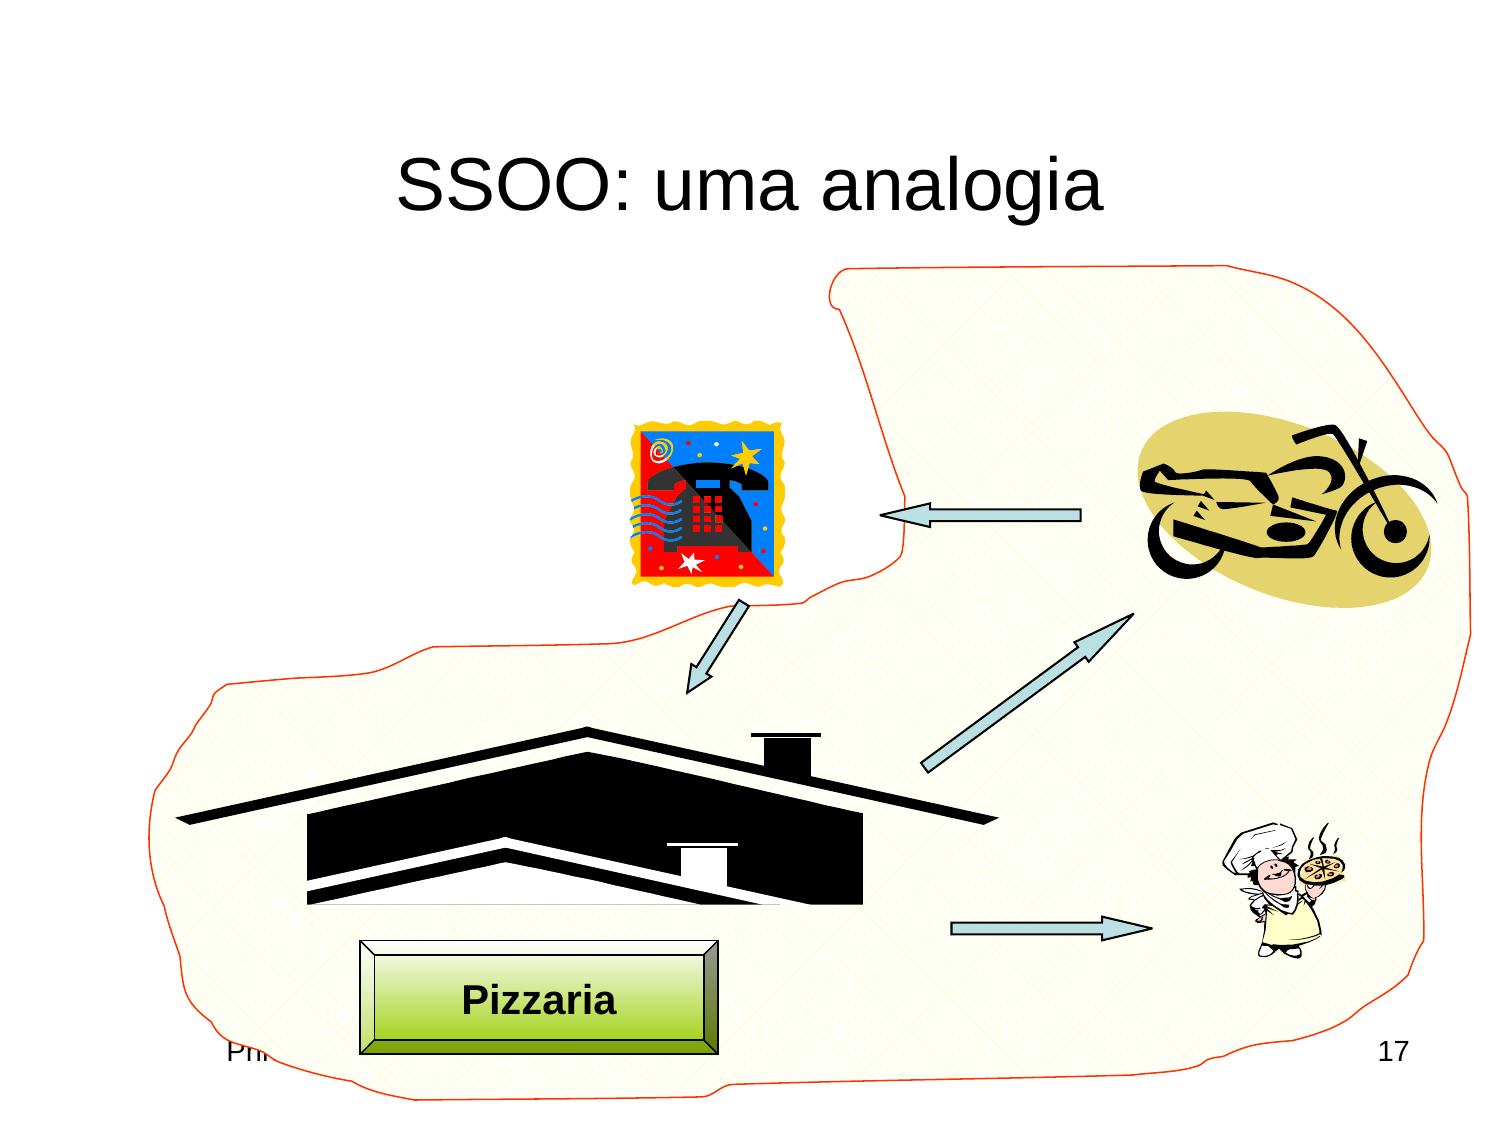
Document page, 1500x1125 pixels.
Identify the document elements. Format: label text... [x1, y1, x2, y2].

title SSOO: uma analogia [74, 44, 1426, 233]
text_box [1222, 822, 1327, 959]
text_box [1297, 822, 1347, 887]
text_box [687, 599, 749, 693]
footer Princípios de Análise e Projeto de Sistemas com UML - 3ª edição [74, 1024, 1226, 1103]
text_box [196, 265, 1412, 724]
text_box [149, 449, 1471, 1101]
picture [1127, 408, 1441, 613]
text_box [951, 916, 1153, 941]
slide_number 17 [1237, 1024, 1426, 1103]
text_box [174, 726, 1000, 906]
text_box Pizzaria [360, 940, 718, 1055]
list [628, 420, 786, 588]
text_box [879, 503, 1081, 528]
text_box [973, 617, 1129, 724]
